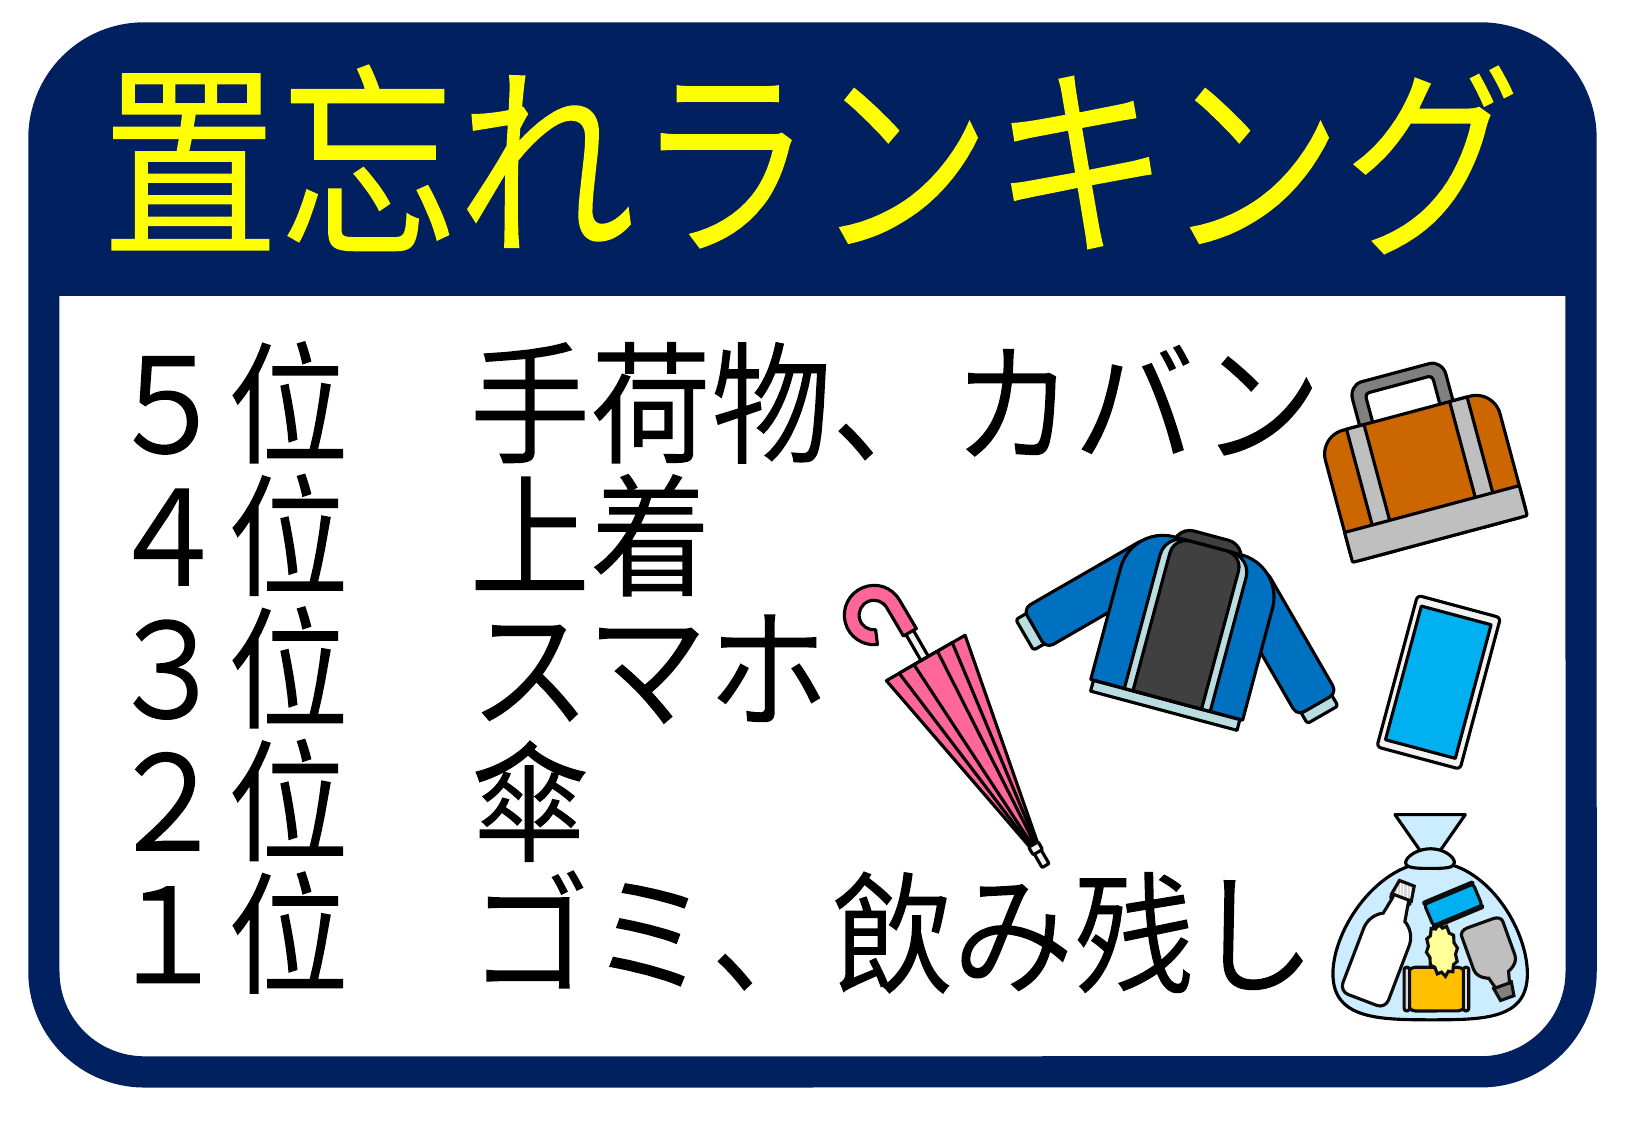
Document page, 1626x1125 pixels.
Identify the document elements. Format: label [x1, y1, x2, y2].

text_box [1327, 369, 1509, 543]
text_box [1395, 603, 1482, 761]
text_box [1460, 35, 1584, 159]
text_box [41, 35, 1584, 299]
text_box [1019, 532, 1356, 714]
text_box [909, 557, 1009, 890]
text_box [1332, 814, 1528, 1020]
text_box [41, 35, 165, 159]
text_box [41, 297, 1584, 1075]
